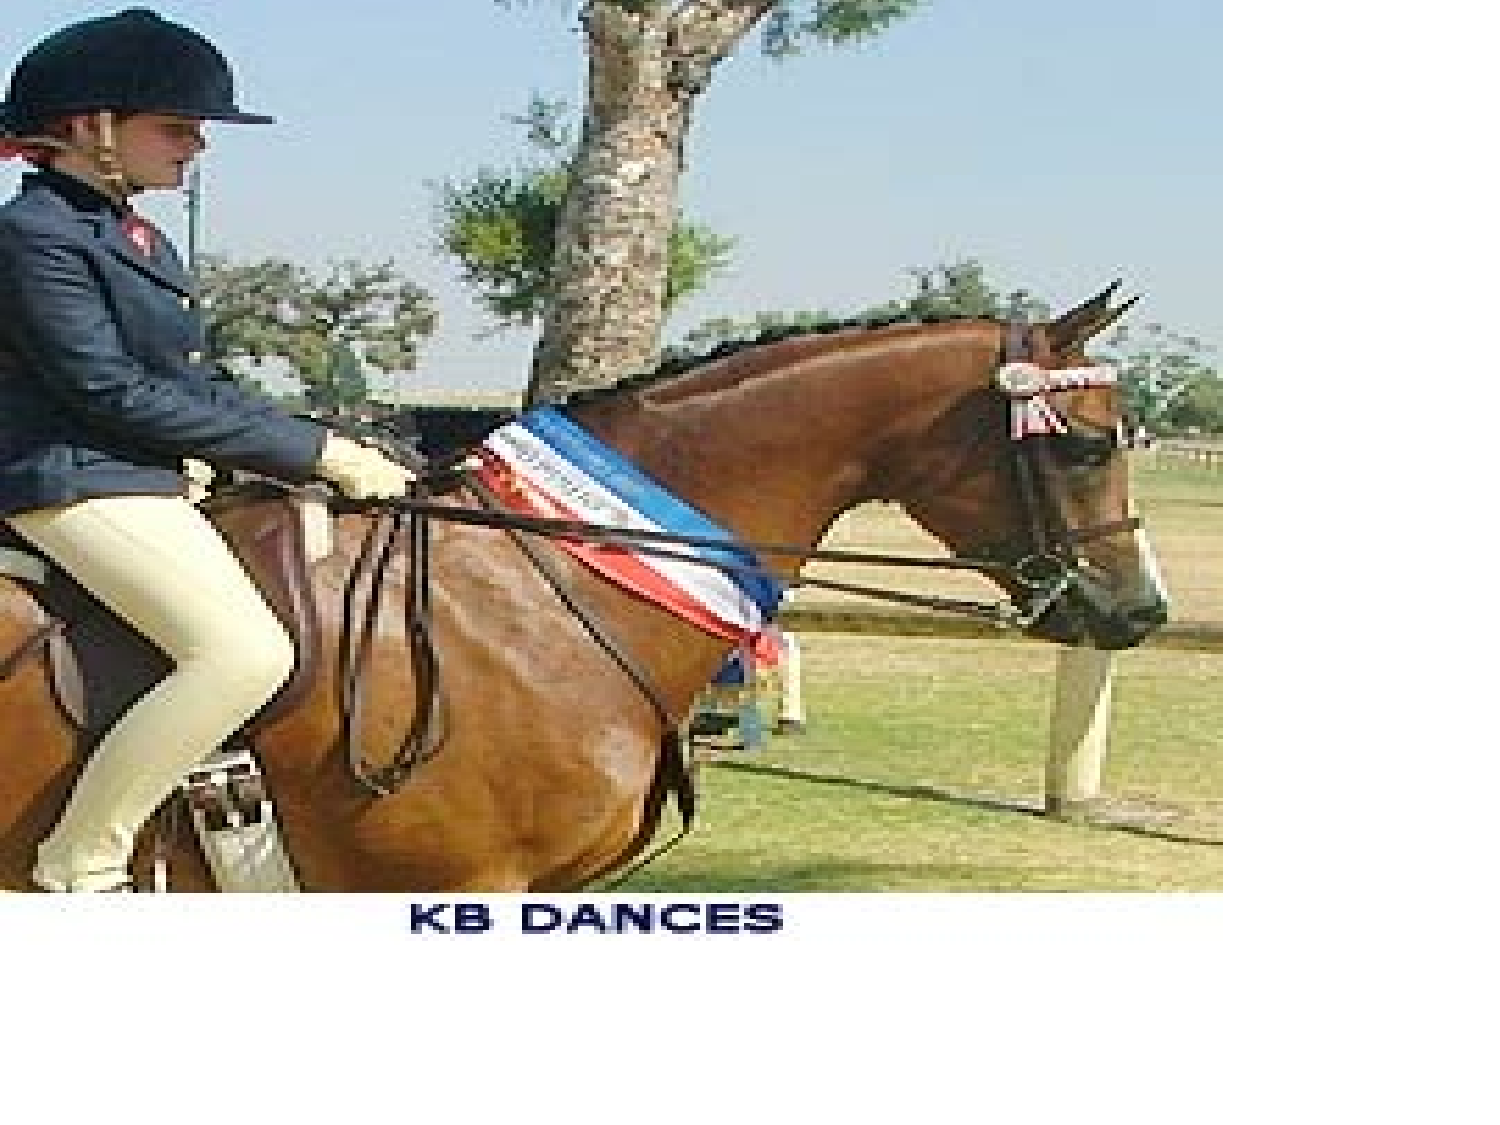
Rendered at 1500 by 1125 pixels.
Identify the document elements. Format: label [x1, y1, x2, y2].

picture [0, 0, 1223, 949]
